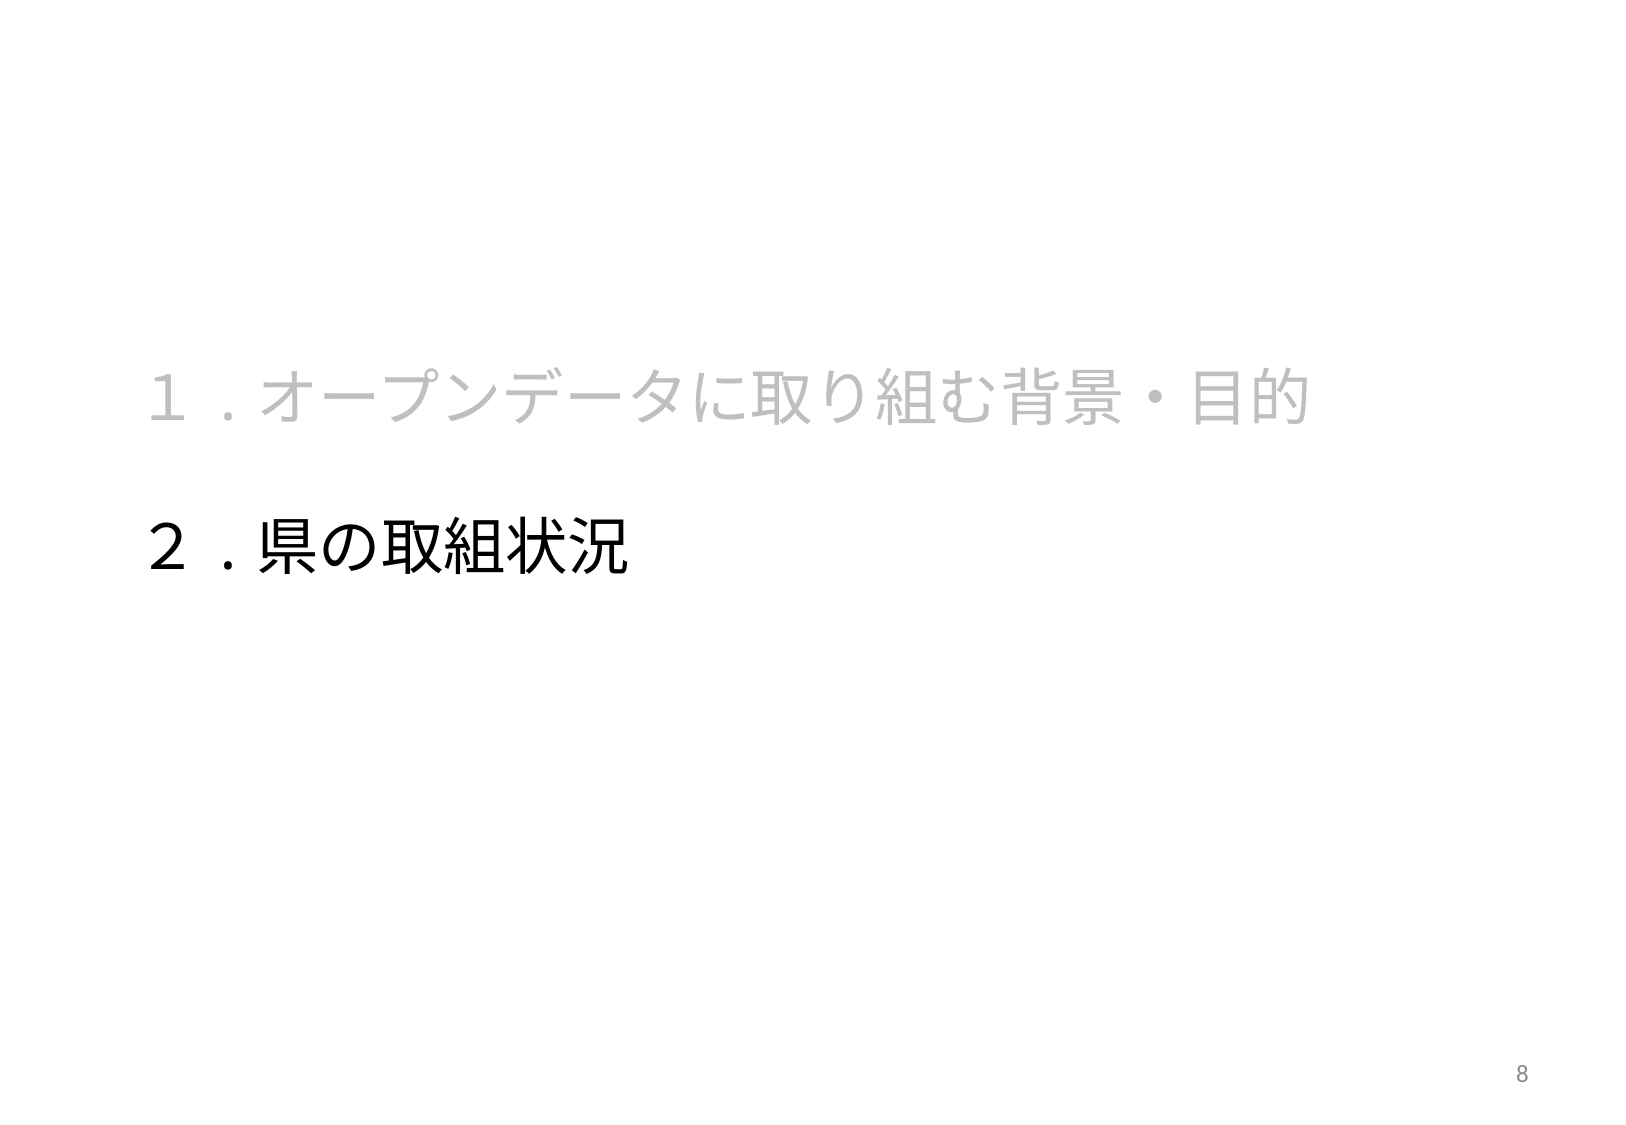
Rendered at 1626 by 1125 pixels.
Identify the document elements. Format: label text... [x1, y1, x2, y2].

slide_number 7 [1164, 1042, 1544, 1103]
title １.オープンデータに取り組む背景・目的 ２.県の取組状況 [121, 349, 1504, 591]
